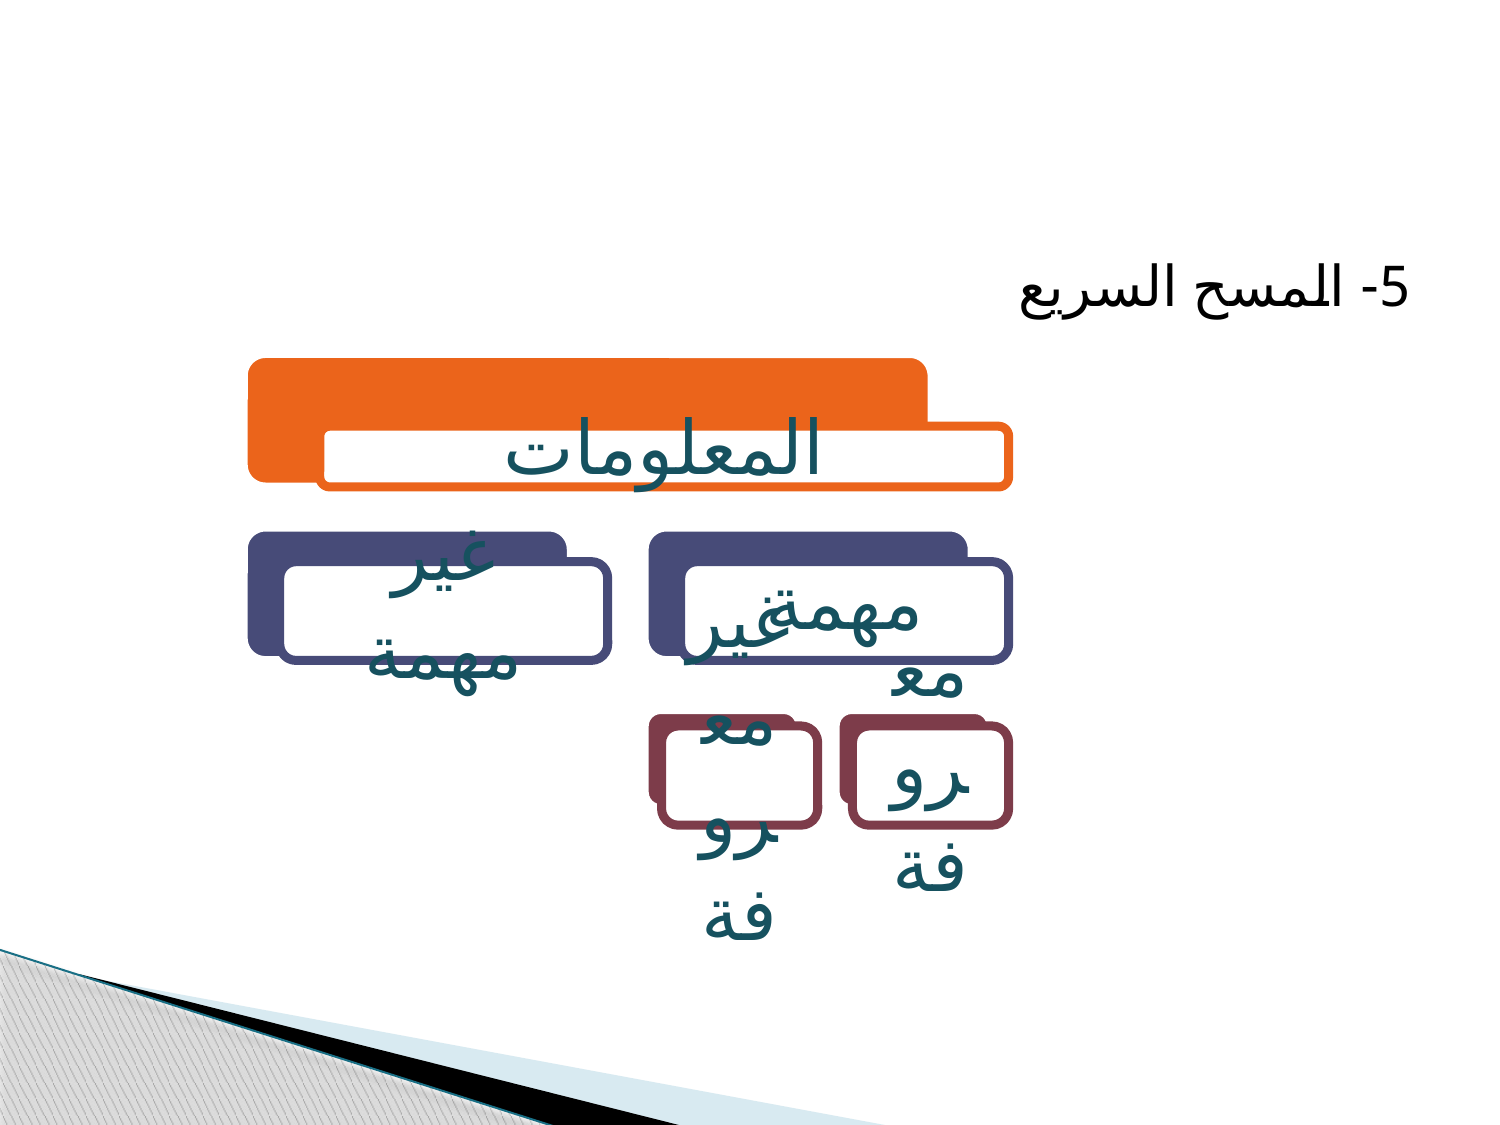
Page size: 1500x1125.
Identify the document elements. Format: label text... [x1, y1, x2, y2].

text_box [147, 353, 1105, 1008]
list 5- المسح السريع [75, 243, 1425, 986]
